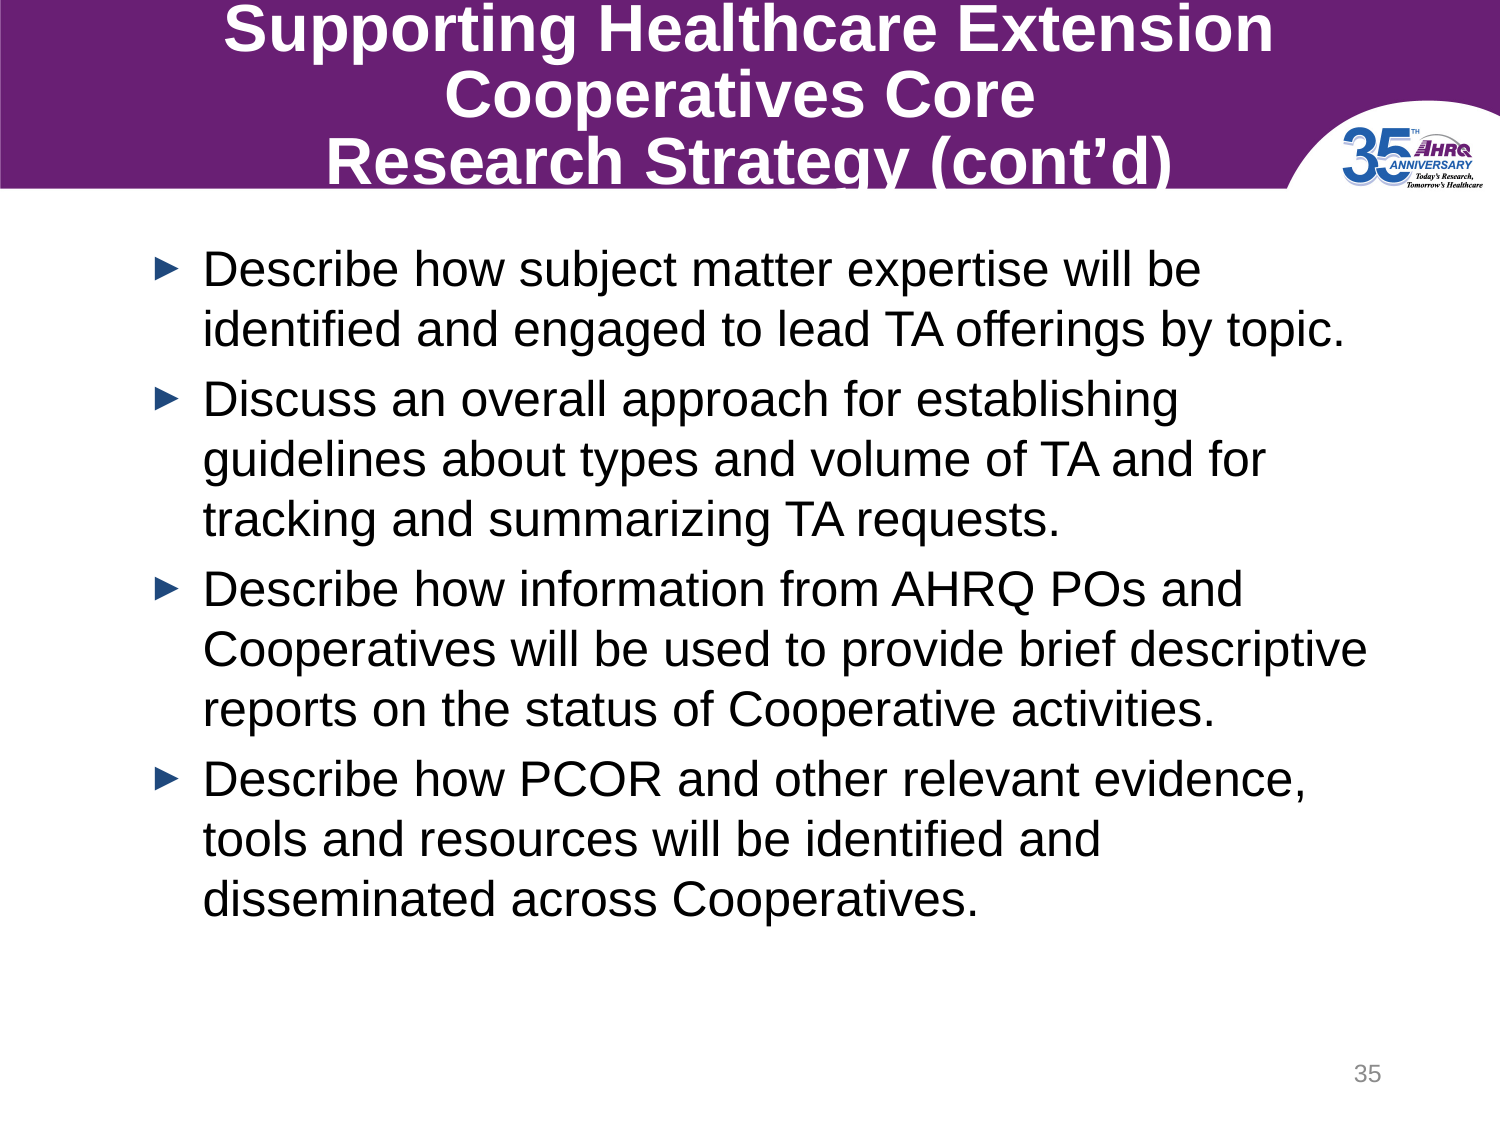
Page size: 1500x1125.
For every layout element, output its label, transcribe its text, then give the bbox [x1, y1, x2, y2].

list Describe how subject matter expertise will be identified and engaged to lead TA offerings by topic. Discuss an overall approach for establishing guidelines about types and volume of TA and for tracking and summarizing TA requests. Describe how information from AHRQ POs and Cooperatives will be used to provide brief descriptive reports on the status of Cooperative activities. Describe how PCOR and other relevant evidence, tools and resources will be identified and disseminated across Cooperatives. [75, 229, 1425, 972]
picture [0, 0, 1500, 1125]
slide_number 35 [1059, 1042, 1397, 1103]
title Supporting Healthcare Extension Cooperatives Core Research Strategy (cont’d) [140, 47, 1360, 149]
